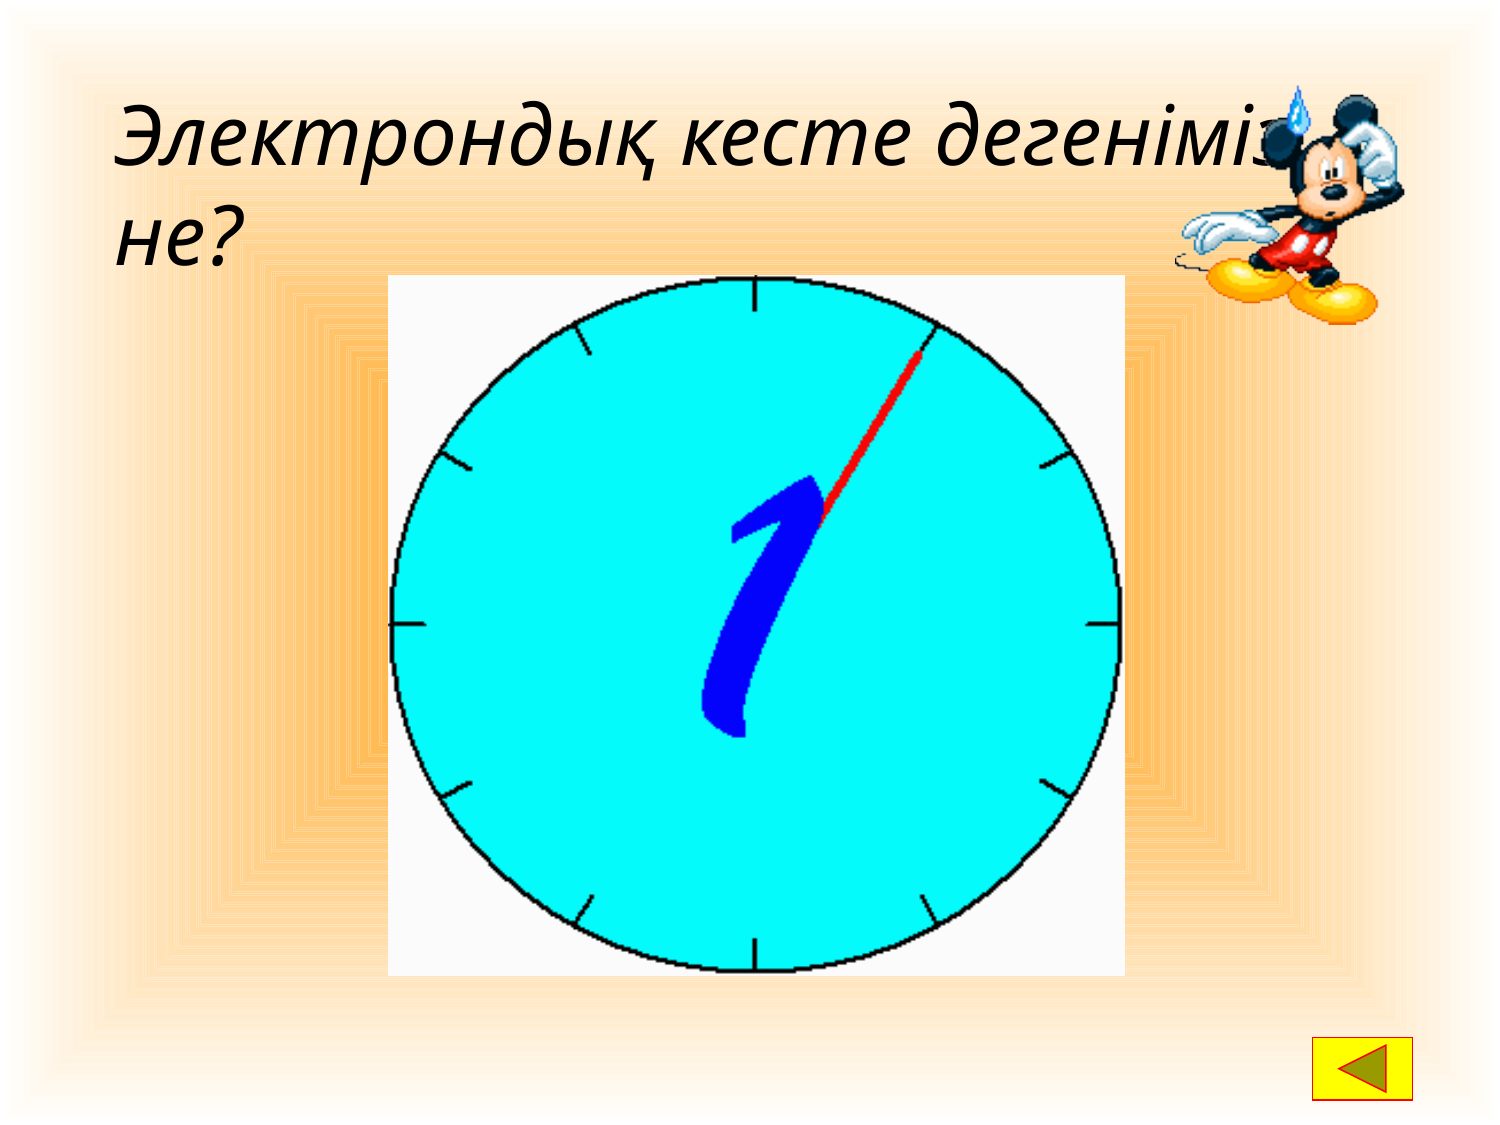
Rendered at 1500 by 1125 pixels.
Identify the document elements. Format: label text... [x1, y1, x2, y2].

text_box [1312, 1037, 1413, 1100]
text_box Электрондық кесте дегеніміз не? [99, 74, 1169, 290]
picture [1174, 49, 1415, 326]
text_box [387, 274, 1126, 977]
